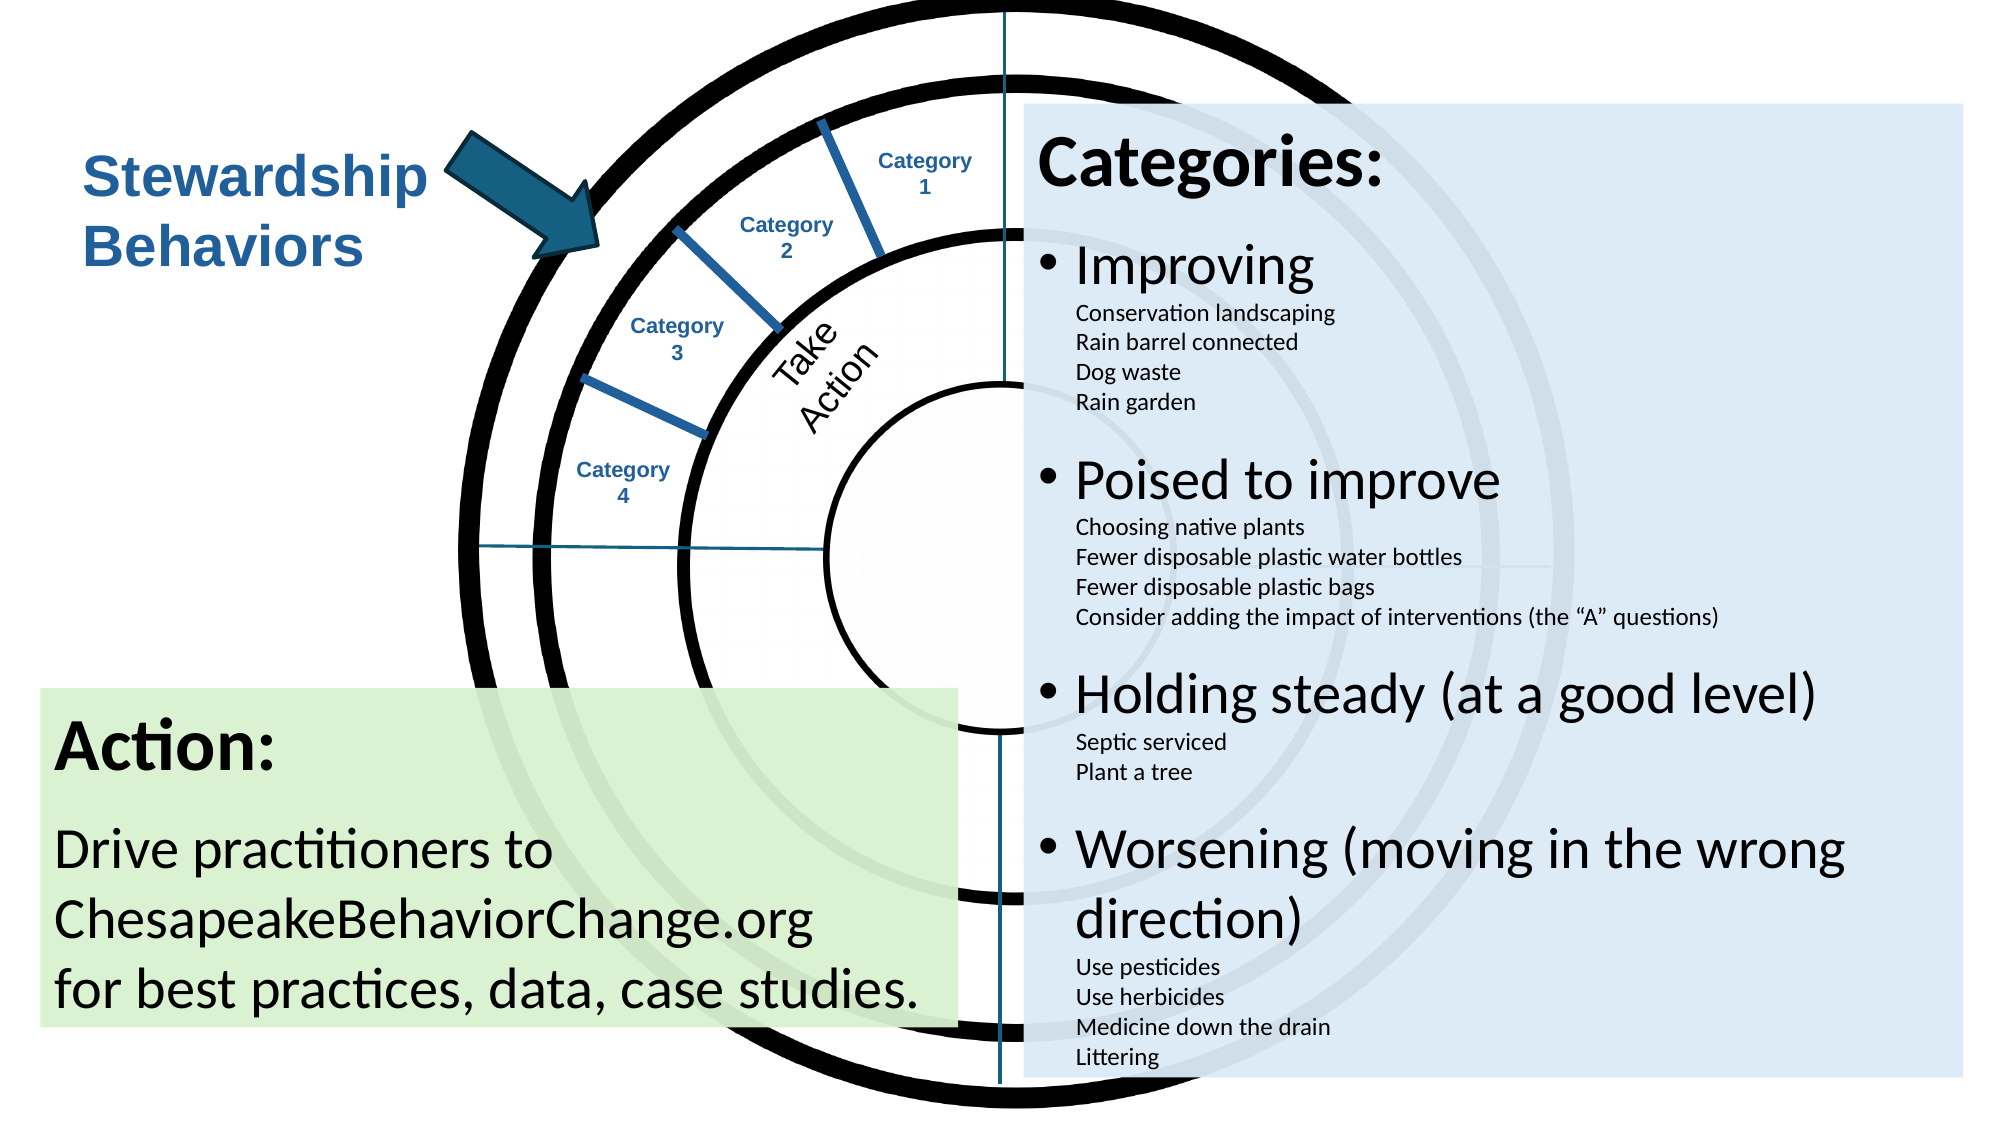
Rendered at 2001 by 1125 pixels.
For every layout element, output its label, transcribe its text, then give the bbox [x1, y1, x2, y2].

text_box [581, 376, 708, 437]
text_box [820, 120, 882, 257]
picture [363, 0, 1668, 1125]
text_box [674, 228, 782, 331]
text_box Stewardship Behaviors [67, 123, 358, 230]
text_box Categories: Improving Conservation landscaping Rain barrel connected Dog waste Rain garden Poised to improve Choosing native plants Fewer disposable plastic water bottles Fewer disposable plastic bags Consider adding the impact of interventions (the “A” questions) Holding steady (at a good level) Septic serviced Plant a tree Worsening (moving in the wrong direction) Use pesticides Use herbicides Medicine down the drain Littering [1671, 103, 1964, 1078]
text_box Action: Drive practitioners to ChesapeakeBehaviorChange.org for best practices, data, case studies. [40, 687, 358, 1028]
